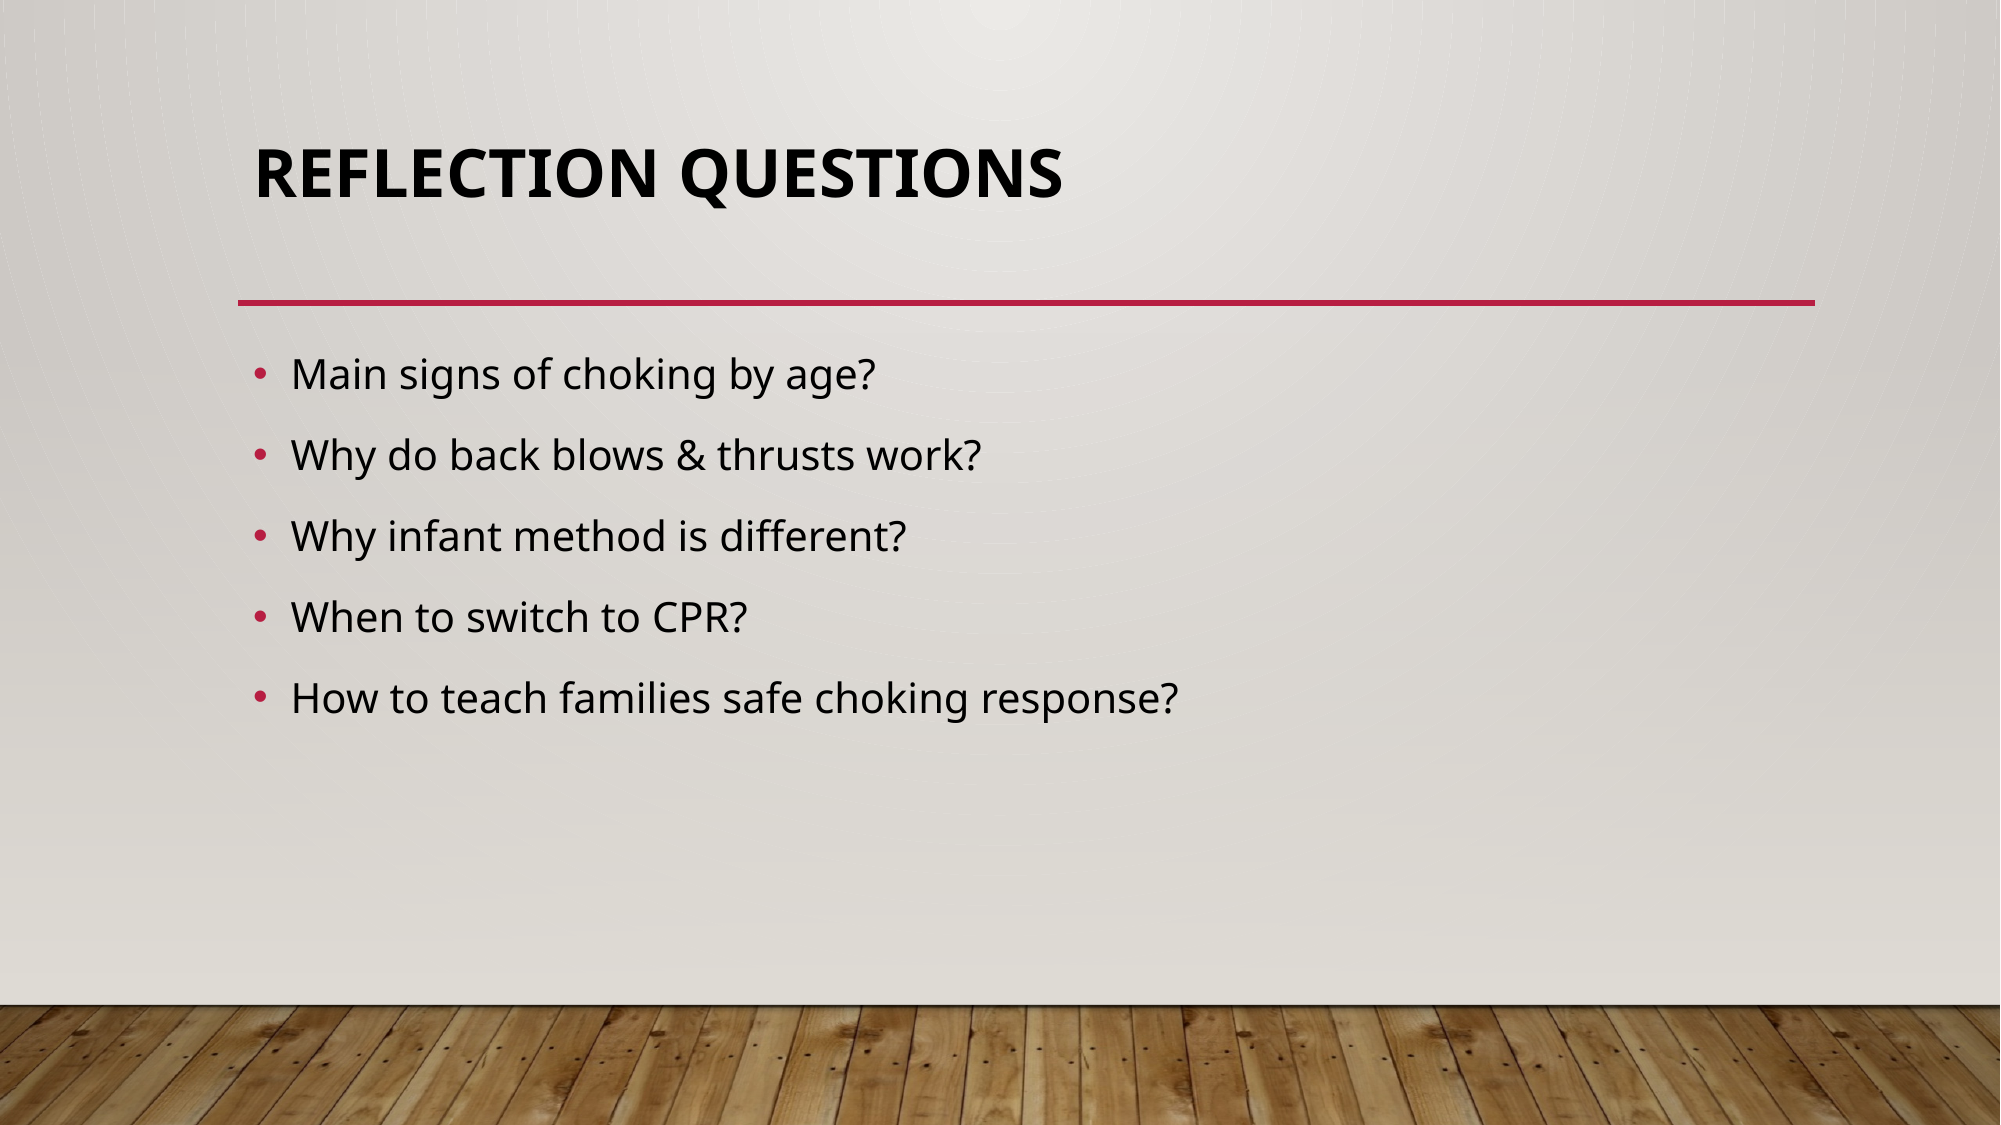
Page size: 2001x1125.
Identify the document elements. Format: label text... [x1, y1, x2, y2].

title Reflection Questions [238, 131, 1814, 305]
picture [0, 1005, 2000, 1125]
list Main signs of choking by age? Why do back blows & thrusts work? Why infant method is different? When to switch to CPR? How to teach families safe choking response? [238, 330, 1814, 897]
